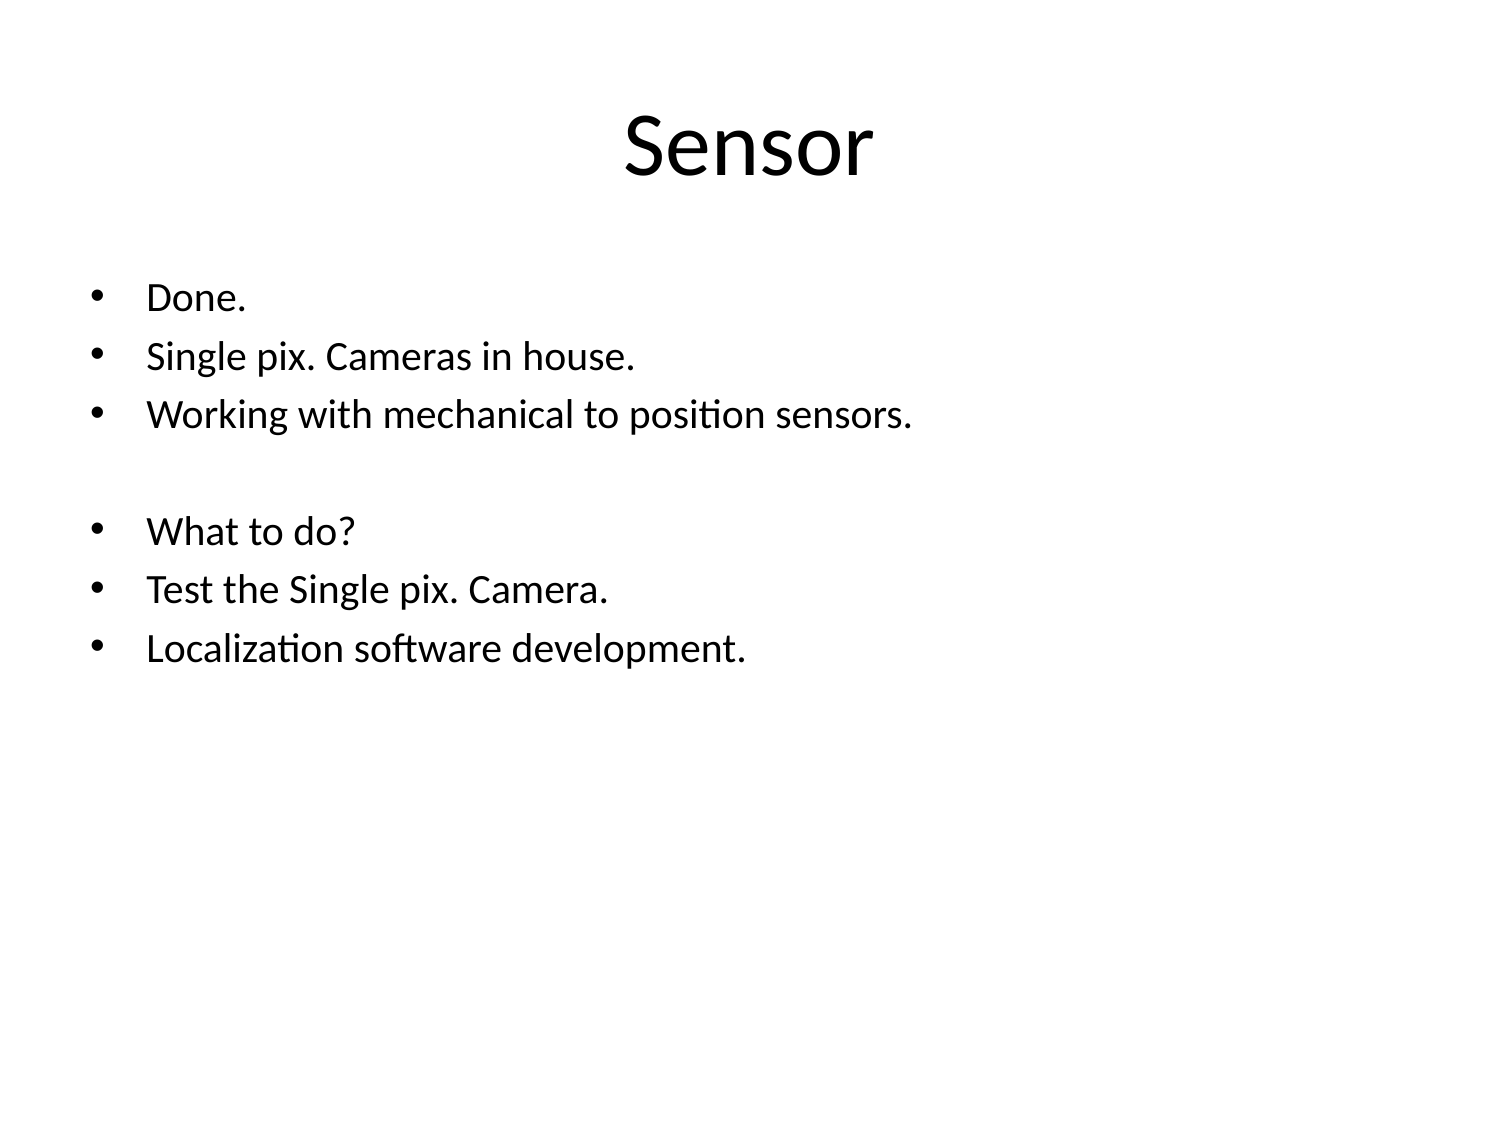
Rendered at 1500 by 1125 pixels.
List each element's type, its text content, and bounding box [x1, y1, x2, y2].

title Sensor [75, 45, 1425, 233]
list Done. Single pix. Cameras in house. Working with mechanical to position sensors. What to do? Test the Single pix. Camera. Localization software development. [75, 262, 1425, 1005]
